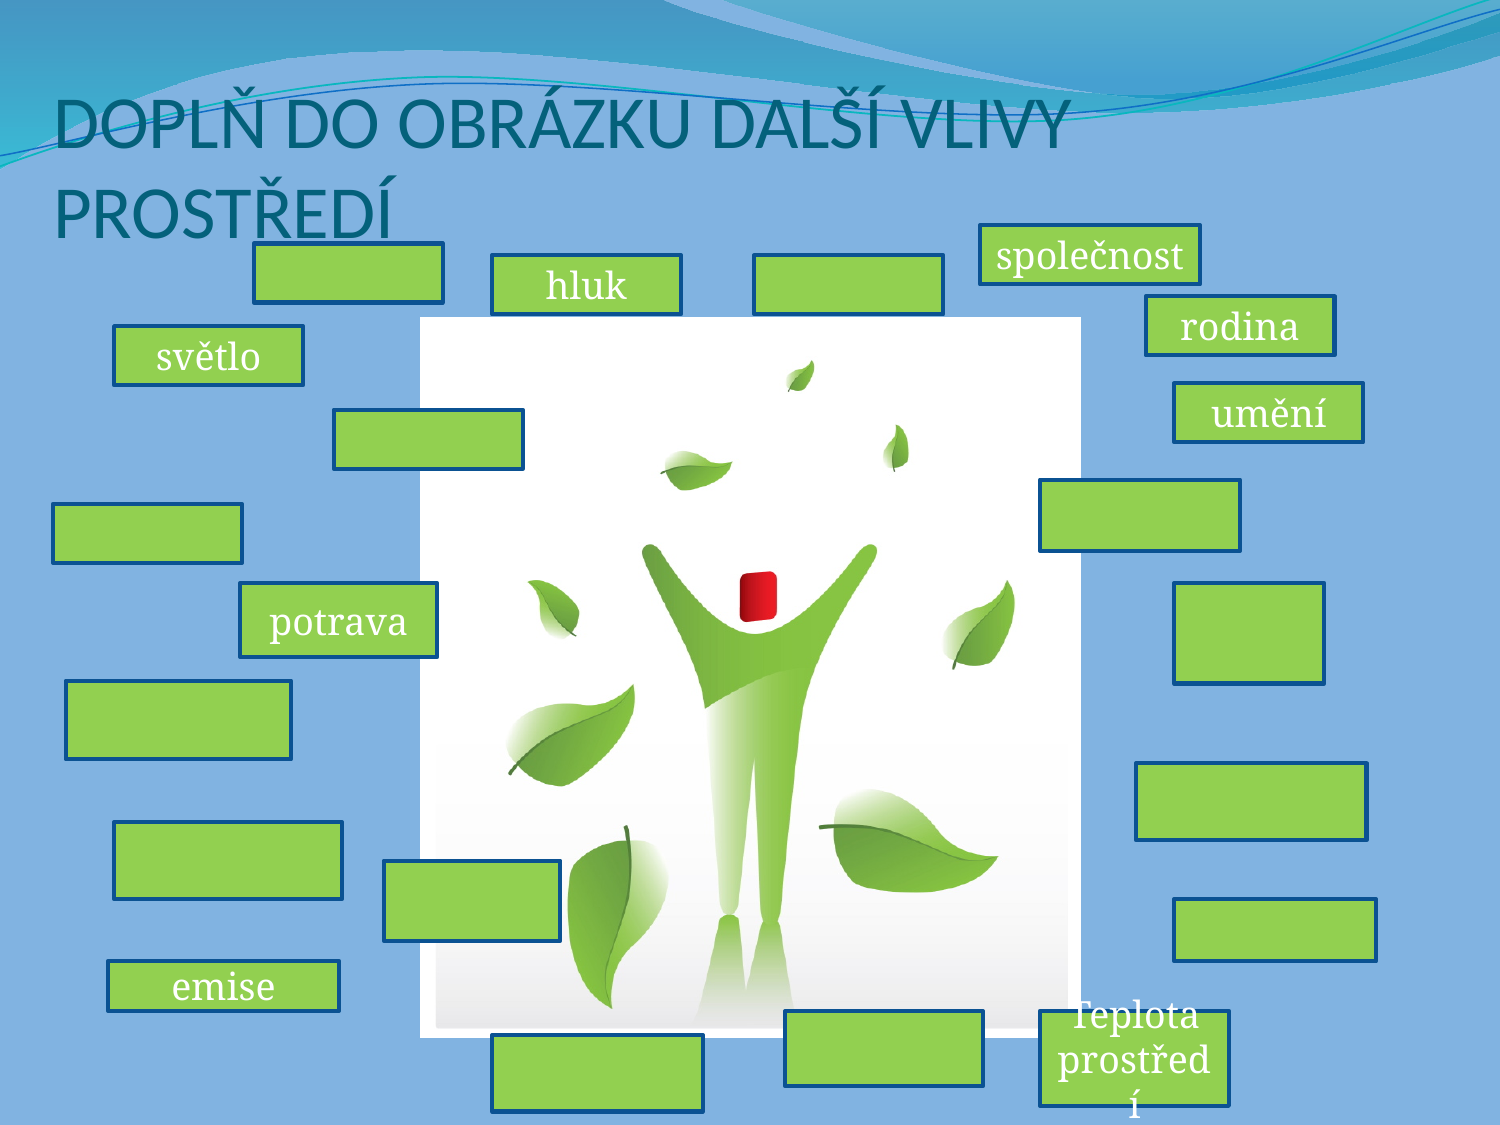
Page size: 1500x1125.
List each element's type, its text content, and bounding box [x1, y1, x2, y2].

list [419, 317, 1081, 1038]
text_box hluk [490, 253, 683, 316]
text_box [1086, 478, 1242, 553]
text_box [1172, 897, 1378, 963]
text_box [1134, 761, 1369, 842]
title DOPLŇ DO OBRÁZKU DALŠÍ VLIVY PROSTŘEDÍ [53, 66, 1404, 254]
text_box [382, 859, 412, 943]
text_box [1172, 581, 1326, 686]
text_box emise [106, 959, 341, 1013]
text_box umění [1172, 381, 1365, 444]
text_box [252, 241, 445, 305]
text_box potrava [238, 581, 412, 659]
text_box [64, 679, 293, 761]
text_box [332, 408, 412, 471]
text_box [490, 1051, 705, 1114]
text_box [112, 820, 344, 901]
text_box Teplota prostředí [1038, 1009, 1231, 1108]
text_box [783, 1051, 985, 1088]
text_box rodina [1144, 294, 1337, 357]
text_box společnost [978, 223, 1202, 286]
text_box světlo [112, 324, 305, 387]
text_box [752, 253, 945, 316]
text_box [51, 502, 244, 565]
